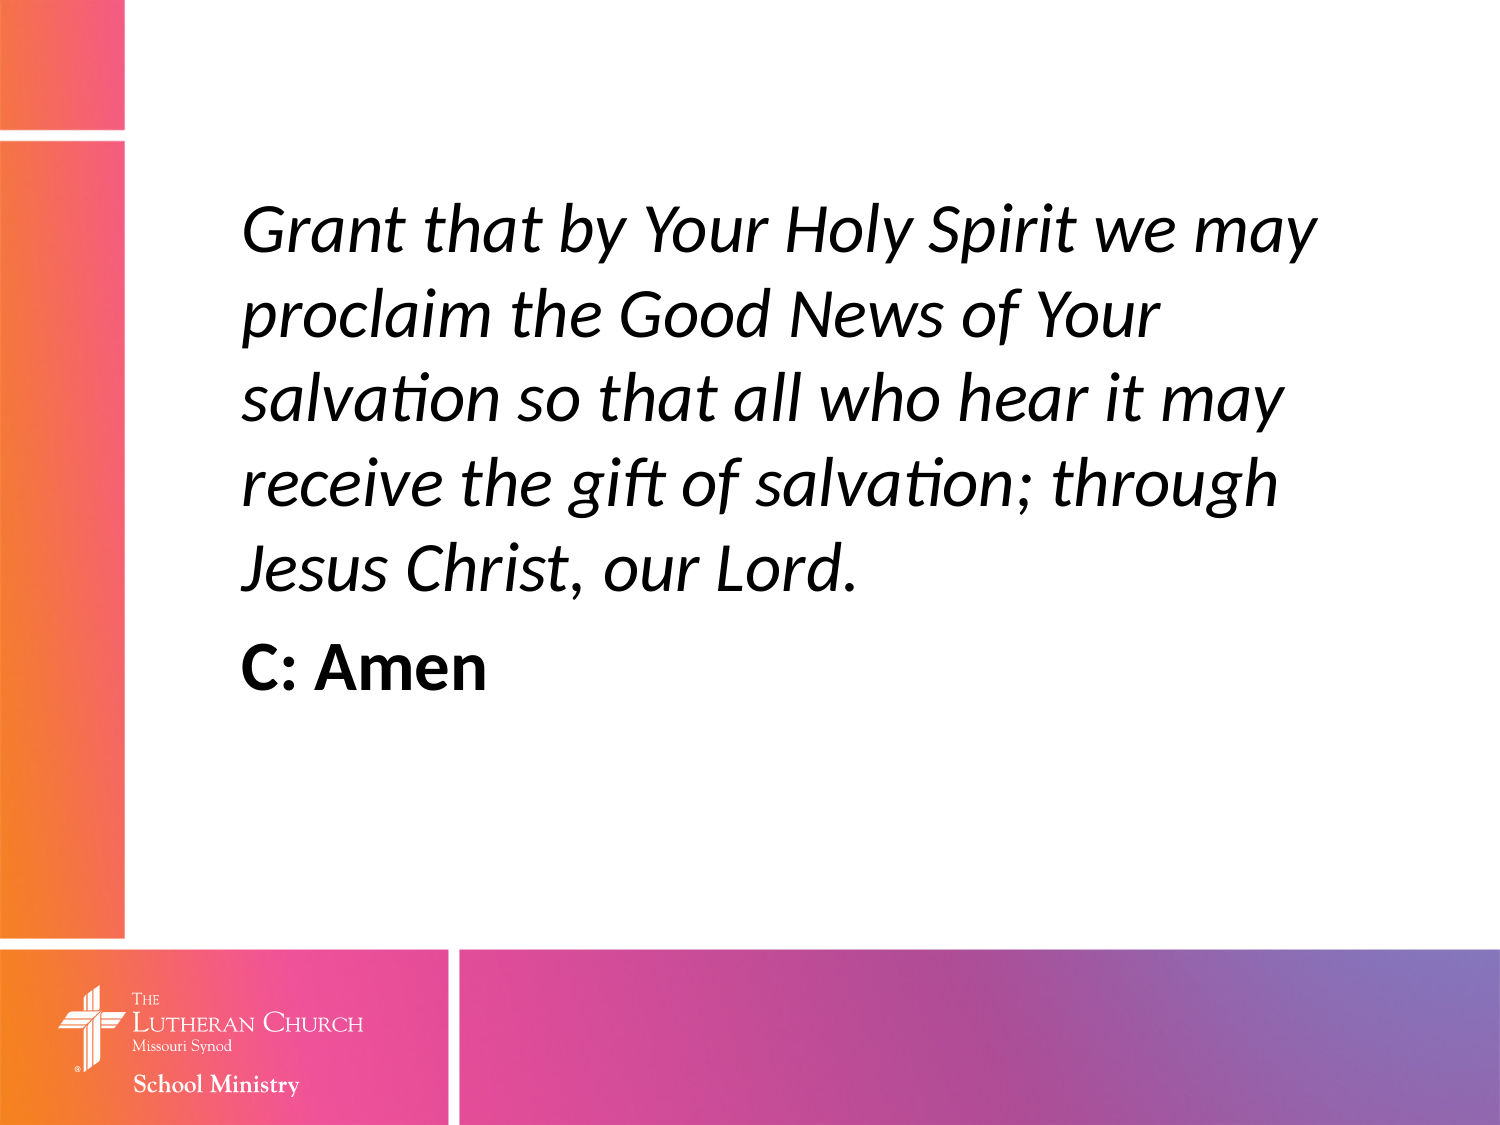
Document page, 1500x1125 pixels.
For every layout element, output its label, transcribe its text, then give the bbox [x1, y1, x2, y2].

list Grant that by Your Holy Spirit we may proclaim the Good News of Your salvation so that all who hear it may receive the gift of salvation; through Jesus Christ, our Lord. C: Amen [170, 59, 1397, 918]
picture [0, 0, 1500, 1125]
